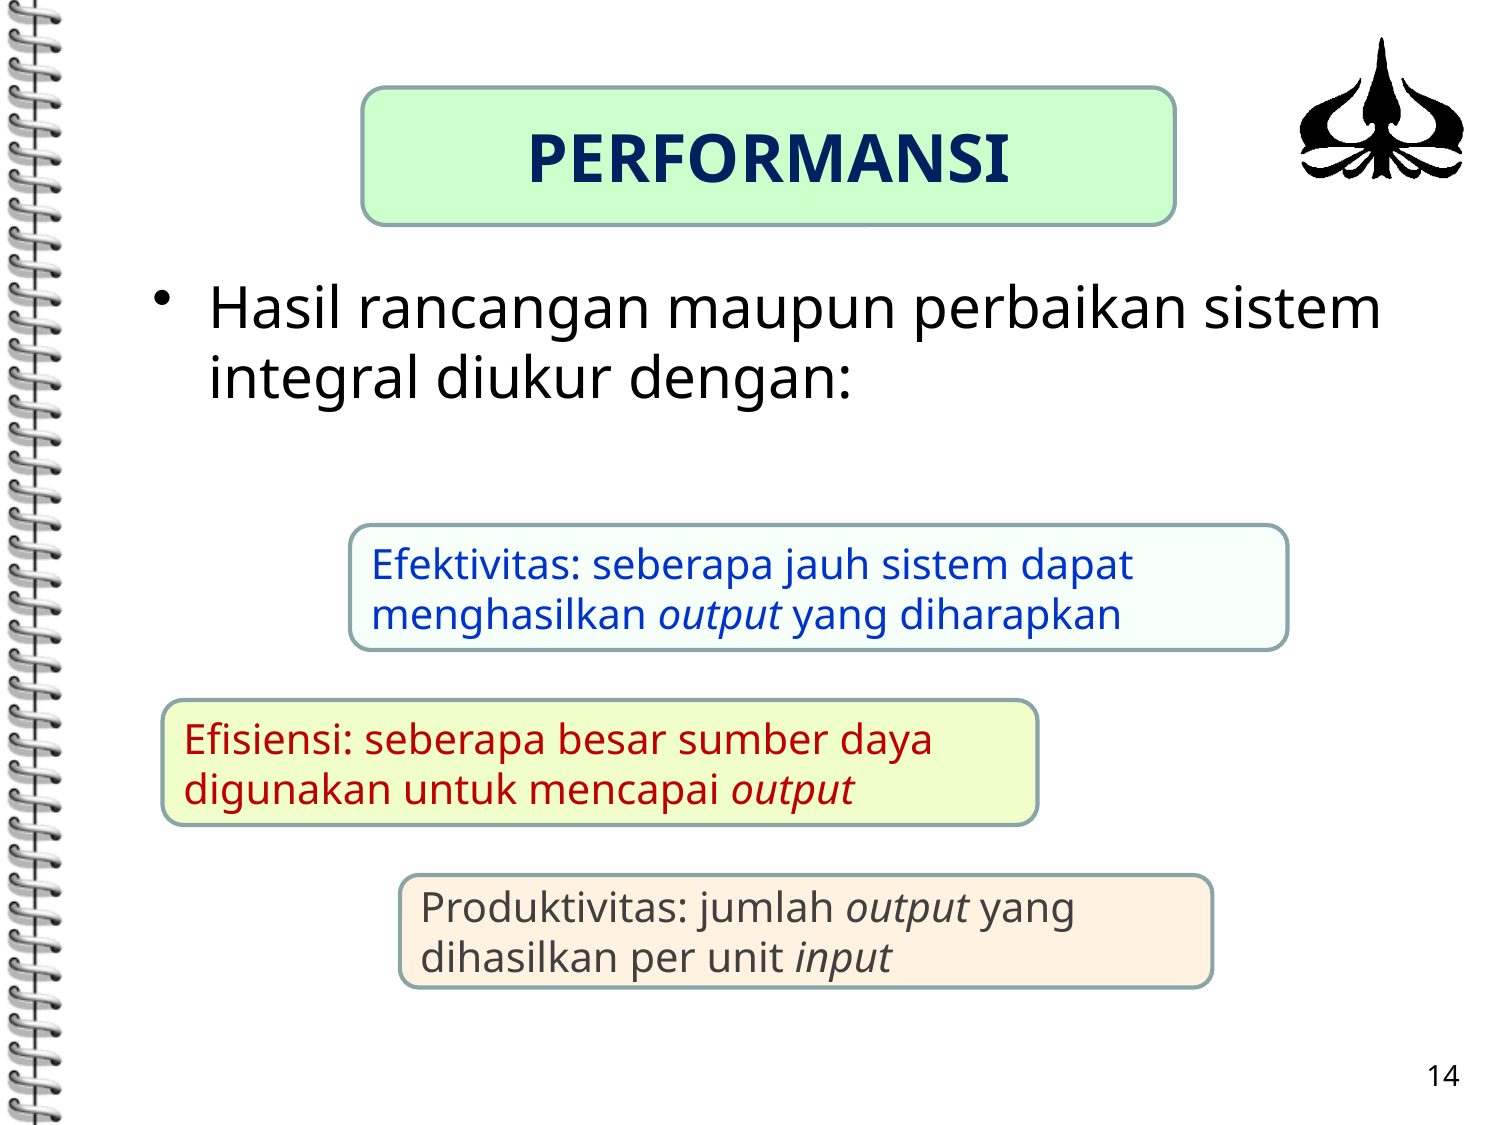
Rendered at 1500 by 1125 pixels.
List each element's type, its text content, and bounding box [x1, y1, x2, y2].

text_box Efisiensi: seberapa besar sumber daya digunakan untuk mencapai output [160, 697, 1040, 828]
text_box Efektivitas: seberapa jauh sistem dapat menghasilkan output yang diharapkan [347, 522, 1290, 653]
picture [0, 0, 1500, 1125]
slide_number 14 [1124, 1049, 1476, 1091]
text_box Produktivitas: jumlah output yang dihasilkan per unit input [397, 872, 1215, 990]
list Hasil rancangan maupun perbaikan sistem integral diukur dengan: [137, 262, 1413, 1006]
text_box PERFORMANSI [360, 85, 1177, 228]
